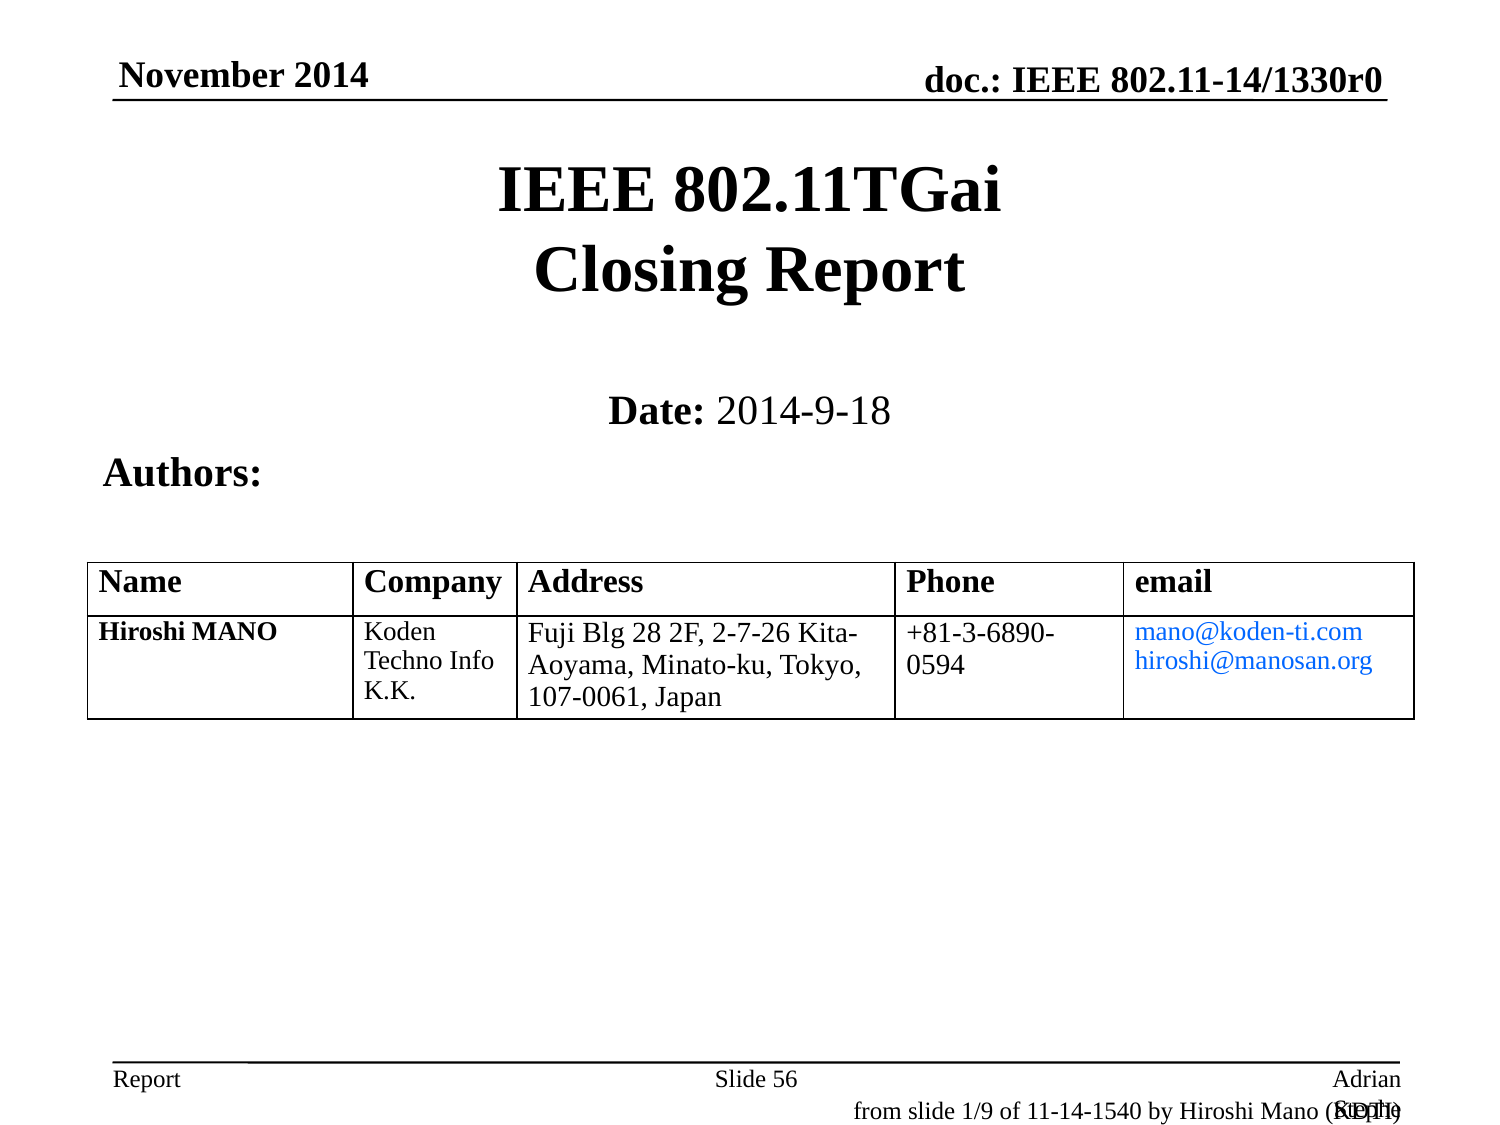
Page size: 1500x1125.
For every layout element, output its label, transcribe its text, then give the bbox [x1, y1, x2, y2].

table_cell Hiroshi MANO [88, 617, 352, 718]
text_box from slide 1/9 of 11-14-1540 by Hiroshi Mano (KDTI) [343, 1087, 1417, 1125]
table_header Name [88, 563, 352, 615]
footer Adrian Stephens, Intel Corporation [1324, 1061, 1402, 1087]
title IEEE 802.11TGai Closing Report [112, 137, 1388, 313]
text_box Authors: [87, 437, 325, 500]
table_cell +81-3-6890-0594 [896, 617, 1123, 718]
table_cell mano@koden-ti.com hiroshi@manosan.org [1124, 617, 1413, 718]
slide_number Slide 56 [712, 1061, 800, 1087]
table_header Phone [896, 563, 1123, 615]
text_box November 2014 [118, 50, 370, 96]
table_header Company [354, 563, 516, 615]
list Date: 2014-9-18 [112, 375, 1388, 438]
table_header Address [518, 563, 894, 615]
table_header email [1124, 563, 1413, 615]
table_cell Fuji Blg 28 2F, 2-7-26 Kita-Aoyama, Minato-ku, Tokyo, 107-0061, Japan [518, 617, 894, 718]
table_cell Koden Techno Info K.K. [354, 617, 516, 718]
